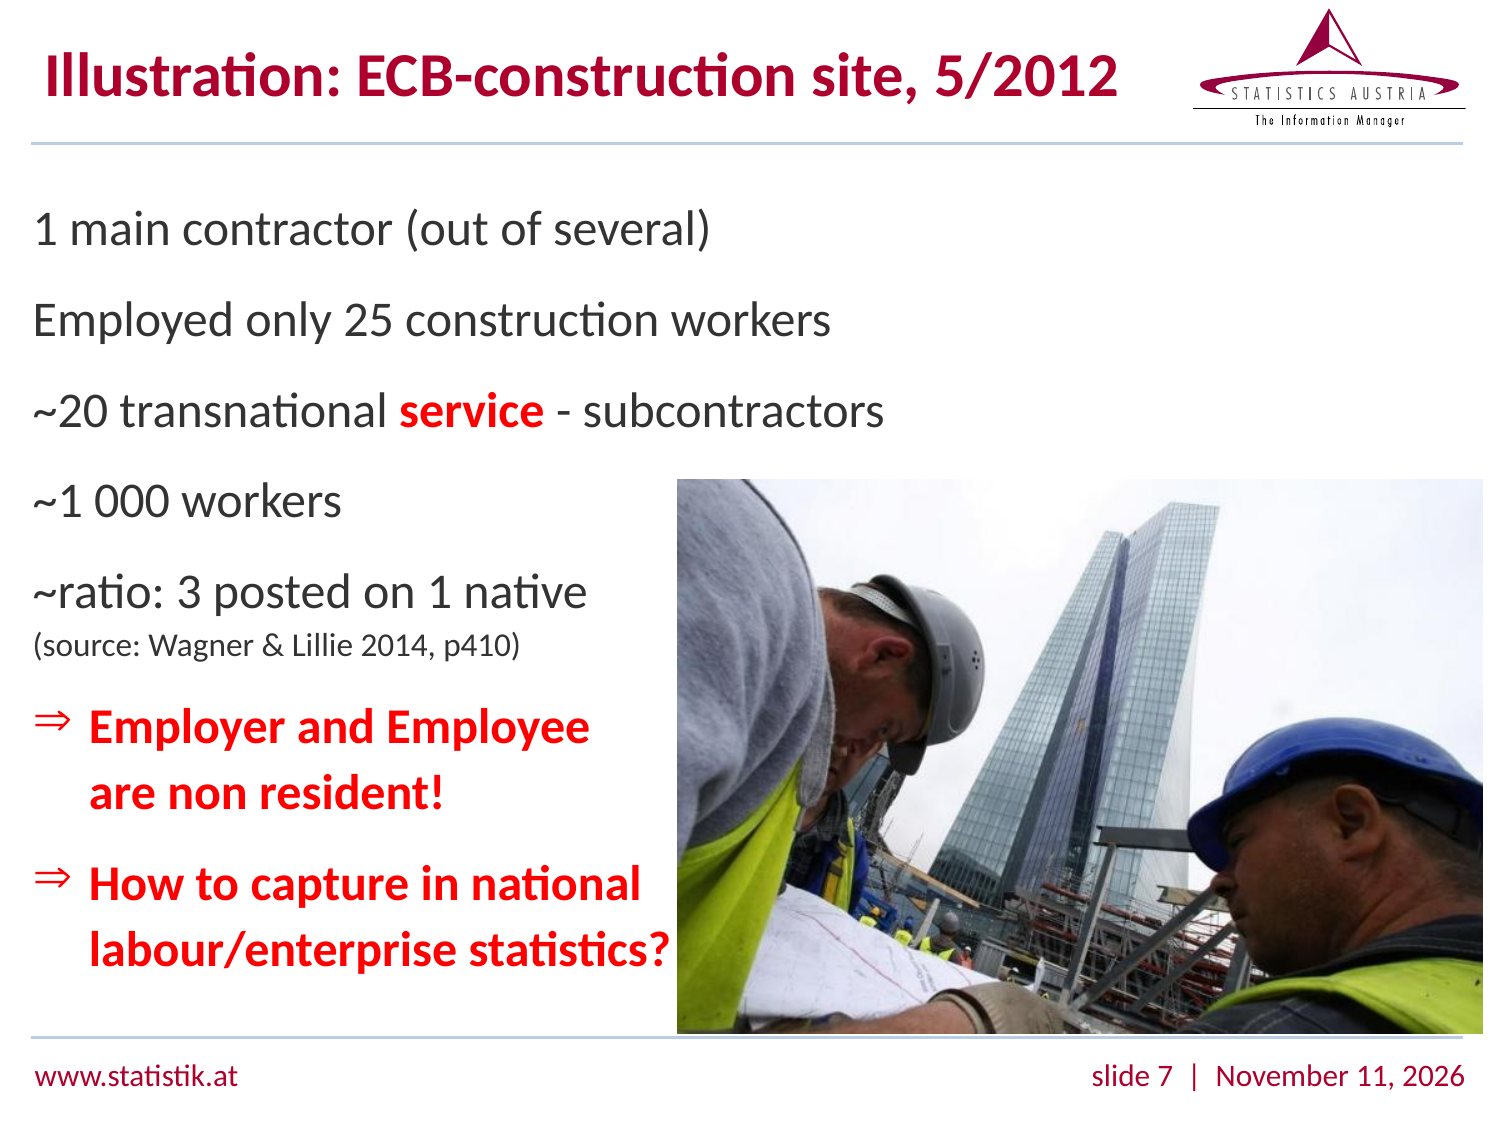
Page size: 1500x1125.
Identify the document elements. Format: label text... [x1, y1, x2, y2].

title Illustration: ECB-construction site, 5/2012 [29, 38, 1174, 117]
picture [677, 479, 1483, 1034]
list 1 main contractor (out of several) Employed only 25 construction workers ~20 transnational service - subcontractors ~1 000 workers ~ratio: 3 posted on 1 native (source: Wagner & Lillie 2014, p410) Employer and Employee are non resident! How to capture in national labour/enterprise statistics? [17, 181, 1436, 1024]
